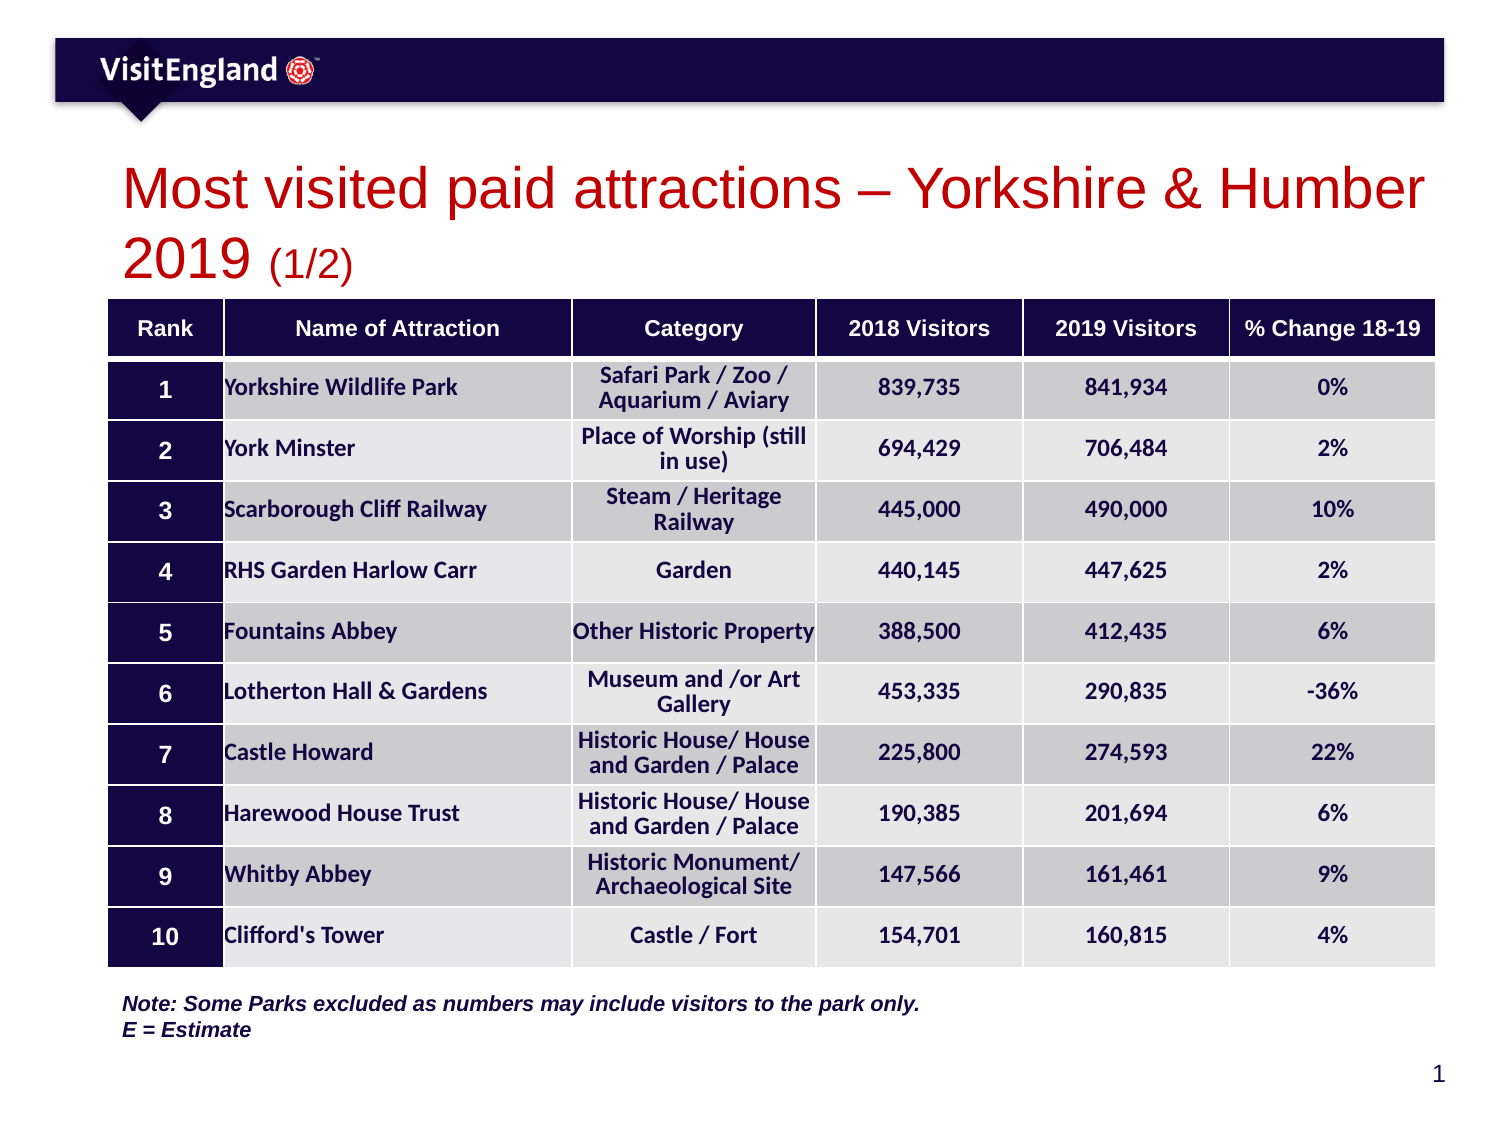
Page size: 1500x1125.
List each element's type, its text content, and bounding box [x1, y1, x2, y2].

table_cell Historic House/ House and Garden / Palace [573, 725, 815, 784]
table_cell Fountains Abbey [225, 603, 571, 662]
table_cell 161,461 [1024, 847, 1229, 906]
table_cell 225,800 [817, 725, 1022, 784]
table_cell 190,385 [817, 786, 1022, 845]
table_cell 412,435 [1024, 603, 1229, 662]
table_cell 290,835 [1024, 664, 1229, 723]
table_cell Safari Park / Zoo / Aquarium / Aviary [573, 362, 815, 419]
table_cell Place of Worship (still in use) [573, 421, 815, 480]
title Most visited paid attractions – Yorkshire & Humber 2019 (1/2) [107, 143, 1445, 276]
table_cell Harewood House Trust [225, 786, 571, 845]
table_cell 10% [1230, 482, 1435, 541]
table_cell Castle / Fort [573, 908, 815, 967]
table_header Rank [108, 299, 223, 356]
table_cell 8 [108, 786, 223, 845]
table_cell 694,429 [817, 421, 1022, 480]
table_cell 274,593 [1024, 725, 1229, 784]
table_cell Historic Monument/ Archaeological Site [573, 847, 815, 906]
table_cell 10 [108, 908, 223, 967]
table_cell 447,625 [1024, 543, 1229, 602]
table_cell 0% [1230, 362, 1435, 419]
table_cell 9 [108, 847, 223, 906]
table_cell 201,694 [1024, 786, 1229, 845]
table_cell Other Historic Property [573, 603, 815, 662]
table_header % Change 18-19 [1230, 299, 1435, 356]
table_cell 4 [108, 543, 223, 602]
table_cell 6% [1230, 786, 1435, 845]
table_cell 1 [108, 362, 223, 419]
table_cell 9% [1230, 847, 1435, 906]
table_cell 3 [108, 482, 223, 541]
table_cell 6 [108, 664, 223, 723]
table_cell Whitby Abbey [225, 847, 571, 906]
table_cell 154,701 [817, 908, 1022, 967]
table_header Name of Attraction [225, 299, 571, 356]
table_cell Clifford's Tower [225, 908, 571, 967]
text_box Note: Some Parks excluded as numbers may include visitors to the park only. E = Estimate [107, 982, 1405, 1050]
table_cell 841,934 [1024, 362, 1229, 419]
table_cell Castle Howard [225, 725, 571, 784]
table_header 2018 Visitors [817, 299, 1022, 356]
table_cell 2% [1230, 543, 1435, 602]
table_cell 440,145 [817, 543, 1022, 602]
table_cell 160,815 [1024, 908, 1229, 967]
table_cell 7 [108, 725, 223, 784]
table_cell RHS Garden Harlow Carr [225, 543, 571, 602]
table_cell Yorkshire Wildlife Park [225, 362, 571, 419]
table_cell Museum and /or Art Gallery [573, 664, 815, 723]
table_cell Steam / Heritage Railway [573, 482, 815, 541]
table_cell Garden [573, 543, 815, 602]
table_cell 490,000 [1024, 482, 1229, 541]
table_header 2019 Visitors [1024, 299, 1229, 356]
table_cell 839,735 [817, 362, 1022, 419]
table_cell 5 [108, 603, 223, 662]
table_header Category [573, 299, 815, 356]
table_cell York Minster [225, 421, 571, 480]
table_cell 706,484 [1024, 421, 1229, 480]
table_cell -36% [1230, 664, 1435, 723]
table_cell 22% [1230, 725, 1435, 784]
table_cell 445,000 [817, 482, 1022, 541]
table_cell 453,335 [817, 664, 1022, 723]
table_cell 147,566 [817, 847, 1022, 906]
table_cell Lotherton Hall & Gardens [225, 664, 571, 723]
table_cell 388,500 [817, 603, 1022, 662]
table_cell 6% [1230, 603, 1435, 662]
table_cell Historic House/ House and Garden / Palace [573, 786, 815, 845]
table_cell Scarborough Cliff Railway [225, 482, 571, 541]
picture [95, 56, 322, 88]
table_cell 2% [1230, 421, 1435, 480]
table_cell 2 [108, 421, 223, 480]
table_cell 4% [1230, 908, 1435, 967]
